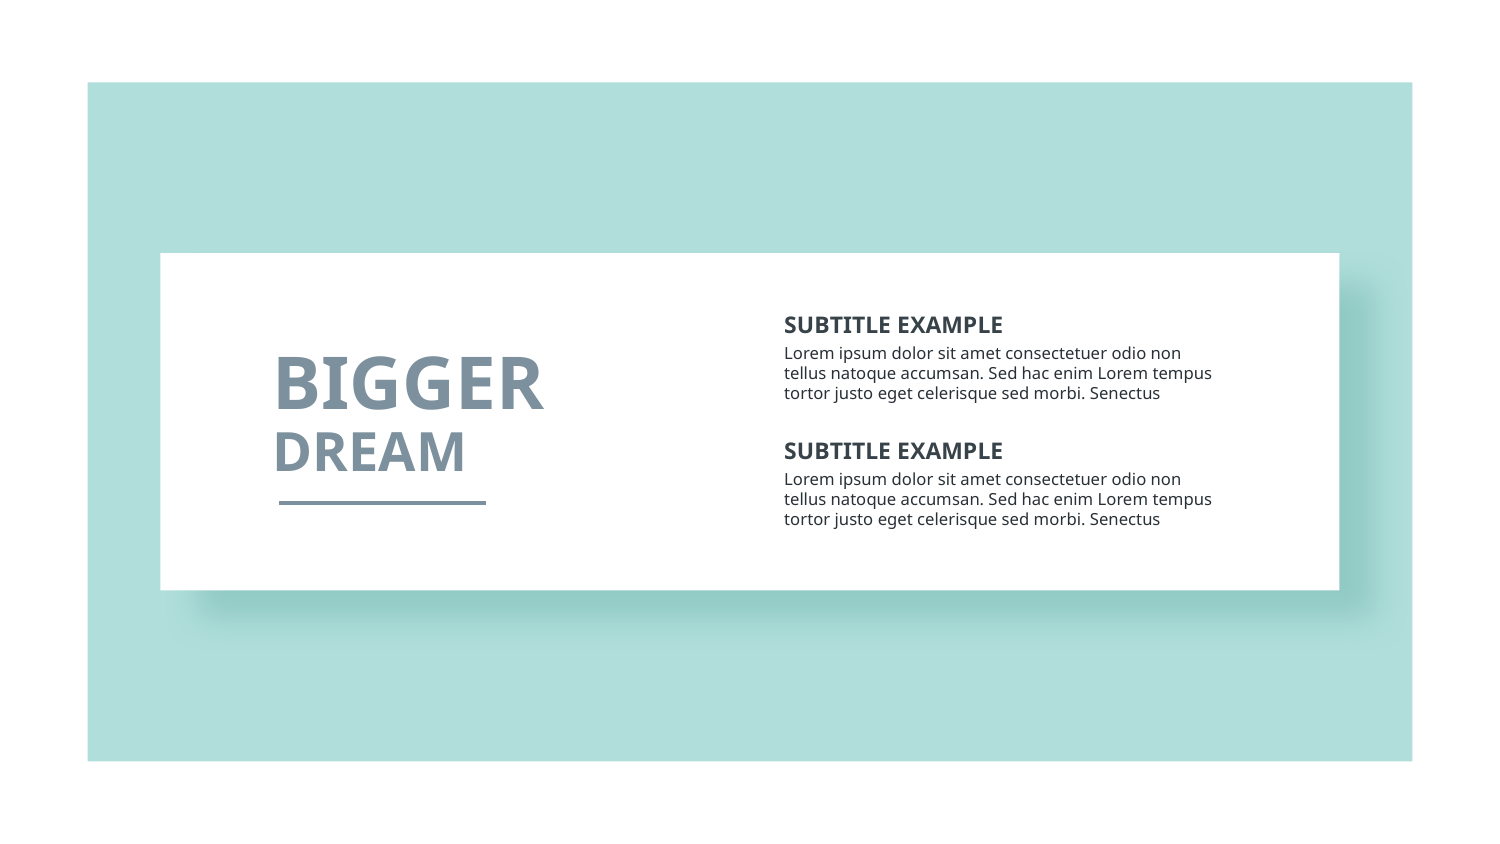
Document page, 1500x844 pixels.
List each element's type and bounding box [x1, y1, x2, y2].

text_box [260, 308, 1239, 535]
text_box [86, 81, 1414, 762]
text_box [159, 252, 1341, 591]
